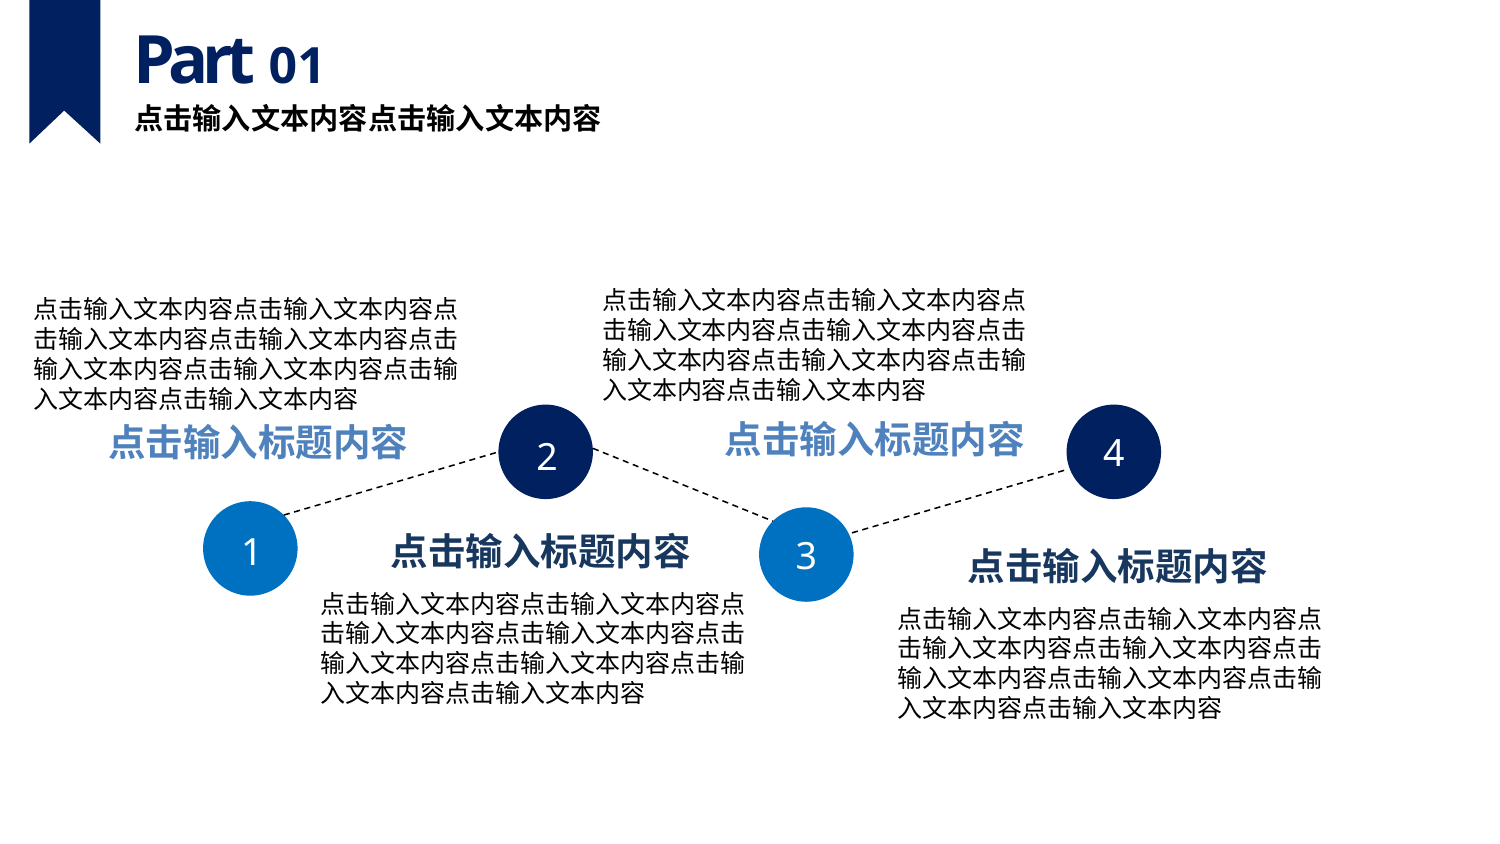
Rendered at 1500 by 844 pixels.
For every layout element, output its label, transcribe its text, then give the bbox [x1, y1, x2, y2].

text_box 点击输入标题内容 [710, 408, 1040, 469]
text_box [851, 469, 1067, 534]
text_box 点击输入文本内容点击输入文本内容点击输入文本内容点击输入文本内容点击输入文本内容点击输入文本内容点击输入文本内容点击输入文本内容 [305, 580, 786, 716]
text_box 4 [1064, 402, 1164, 502]
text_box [498, 404, 594, 500]
text_box 点击输入文本内容点击输入文本内容点击输入文本内容点击输入文本内容点击输入文本内容点击输入文本内容点击输入文本内容点击输入文本内容 [19, 286, 499, 421]
text_box 点击输入标题内容 [952, 535, 1283, 595]
text_box 点击输入文本内容点击输入文本内容点击输入文本内容点击输入文本内容点击输入文本内容点击输入文本内容点击输入文本内容点击输入文本内容 [882, 595, 1363, 731]
text_box 1 [226, 520, 278, 581]
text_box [592, 448, 774, 522]
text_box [283, 451, 499, 516]
text_box [27, 0, 103, 146]
text_box 点击输入文本内容点击输入文本内容 [119, 93, 618, 143]
text_box 点击输入文本内容点击输入文本内容点击输入文本内容点击输入文本内容点击输入文本内容点击输入文本内容点击输入文本内容点击输入文本内容 [587, 277, 1067, 412]
text_box 点击输入标题内容 [375, 520, 706, 580]
text_box [200, 499, 300, 598]
text_box Part 01 [118, 9, 341, 104]
text_box 3 [756, 505, 856, 604]
text_box 点击输入标题内容 [93, 411, 424, 471]
